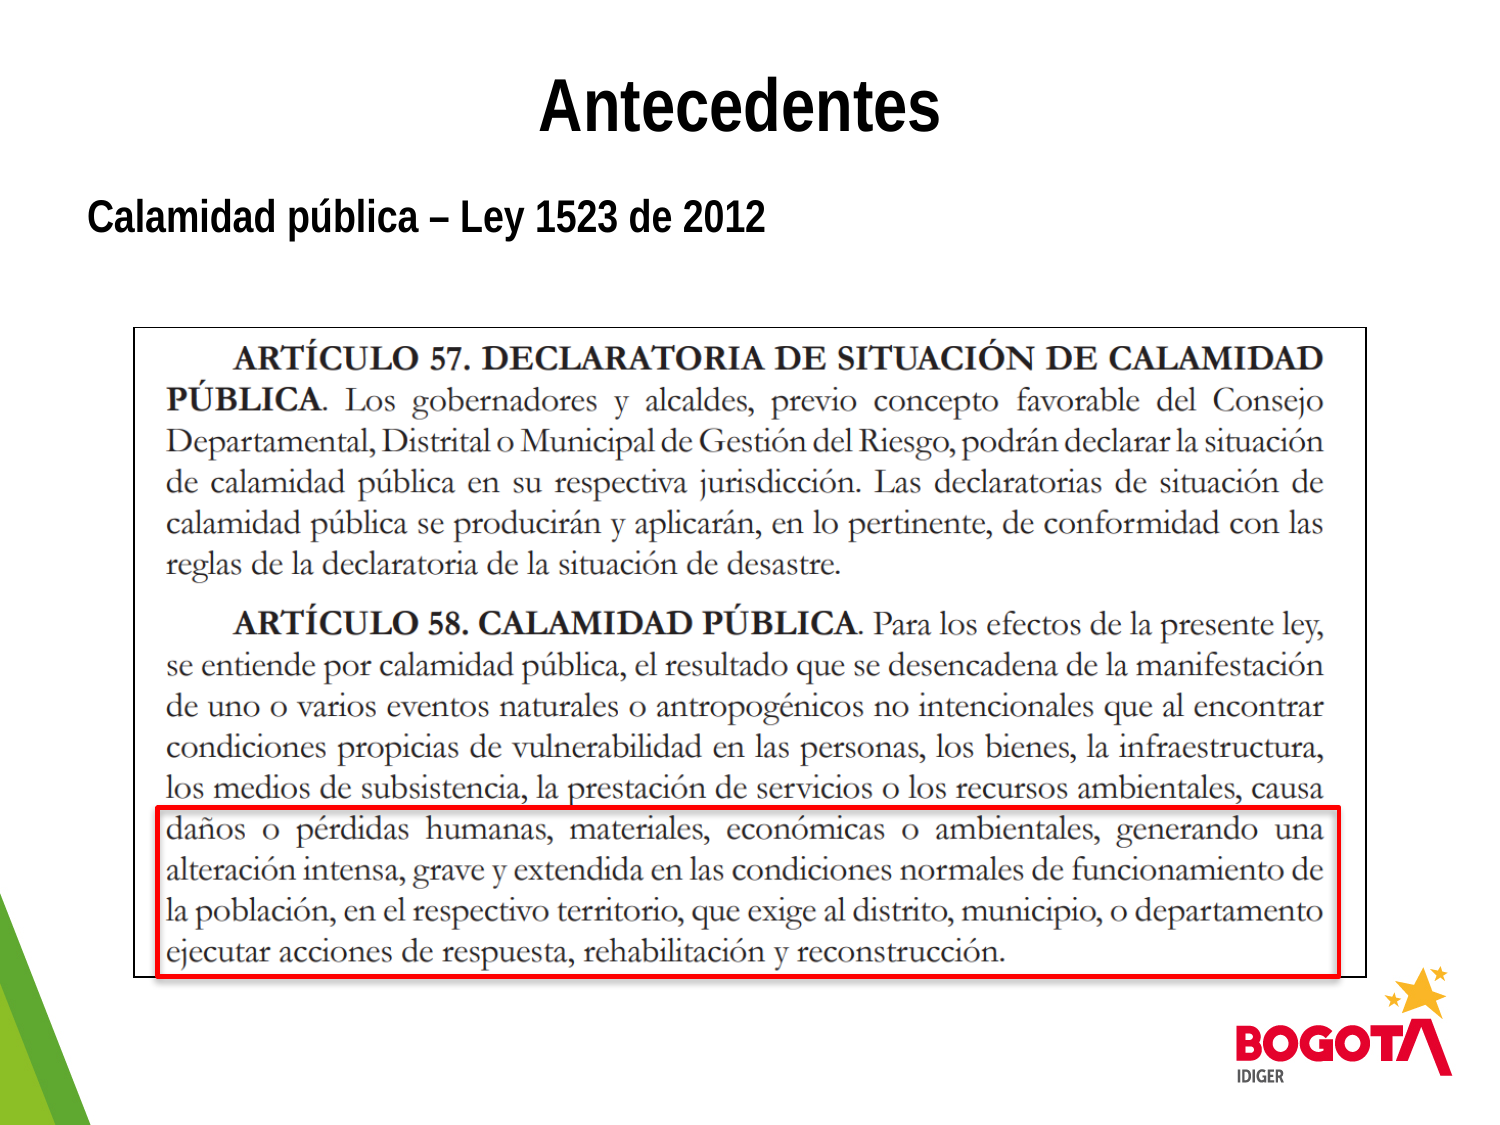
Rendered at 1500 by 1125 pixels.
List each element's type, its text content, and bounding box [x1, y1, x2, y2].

text_box Calamidad pública – Ley 1523 de 2012 [72, 179, 1428, 250]
text_box Antecedentes [103, 31, 1379, 172]
picture [0, 0, 1500, 1125]
